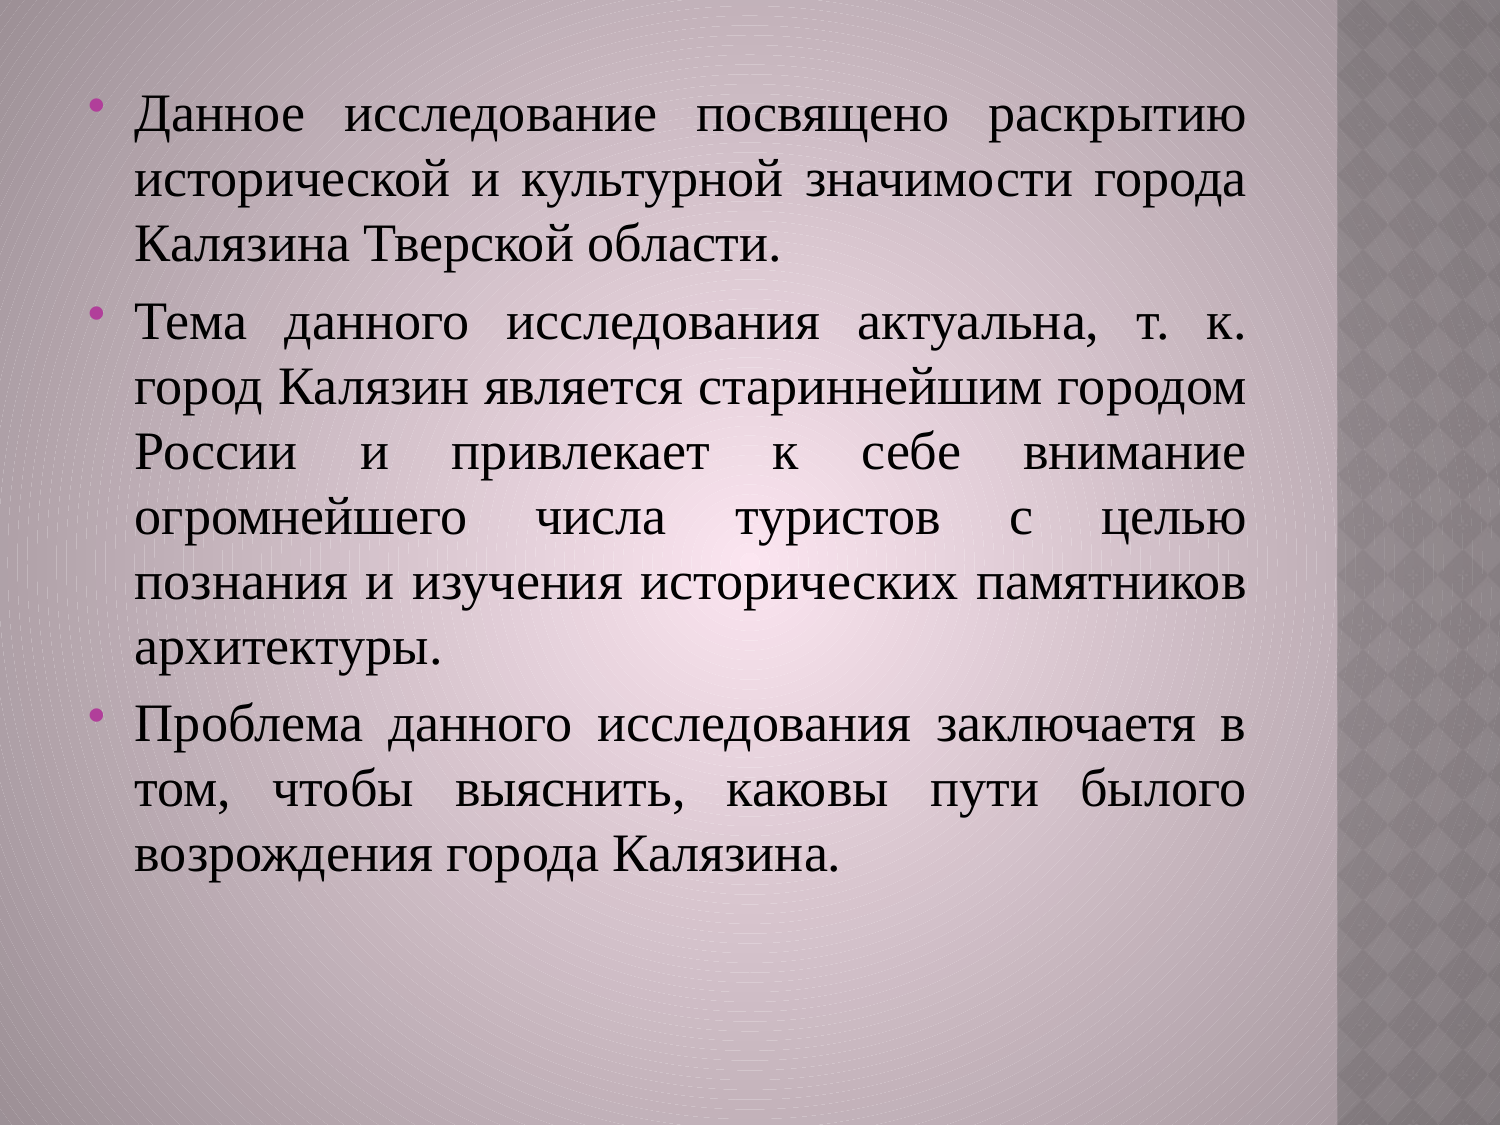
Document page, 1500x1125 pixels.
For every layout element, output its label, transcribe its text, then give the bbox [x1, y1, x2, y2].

list Данное исследование посвящено раскрытию исторической и культурной значимости города Калязина Тверской области. Тема данного исследования актуальна, т. к. город Калязин является стариннейшим городом России и привлекает к себе внимание огромнейшего числа туристов с целью познания и изучения исторических памятников архитектуры. Проблема данного исследования заключаетя в том, чтобы выяснить, каковы пути былого возрождения города Калязина. [75, 70, 1263, 1059]
